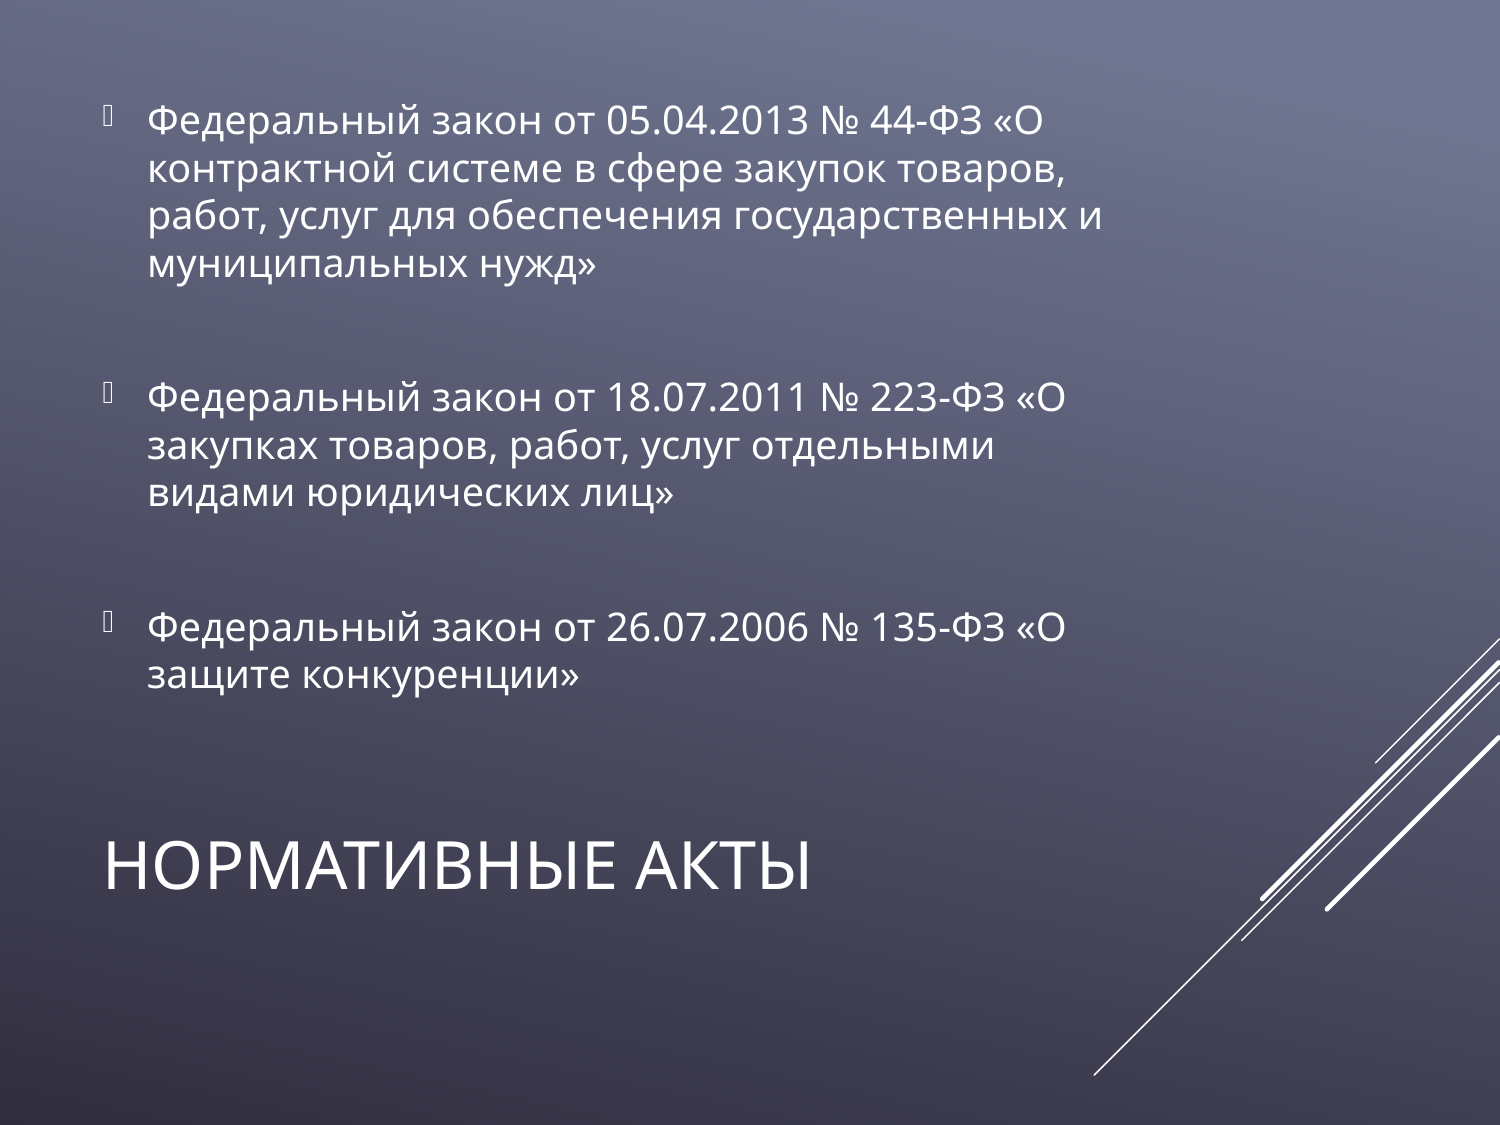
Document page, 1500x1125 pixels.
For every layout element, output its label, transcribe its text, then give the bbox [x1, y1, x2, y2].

title Нормативные акты [87, 737, 1163, 988]
list Федеральный закон от 05.04.2013 № 44-ФЗ «О контрактной системе в сфере закупок товаров, работ, услуг для обеспечения государственных и муниципальных нужд» Федеральный закон от 18.07.2011 № 223-ФЗ «О закупках товаров, работ, услуг отдельными видами юридических лиц» Федеральный закон от 26.07.2006 № 135-ФЗ «О защите конкуренции» [87, 87, 1163, 706]
